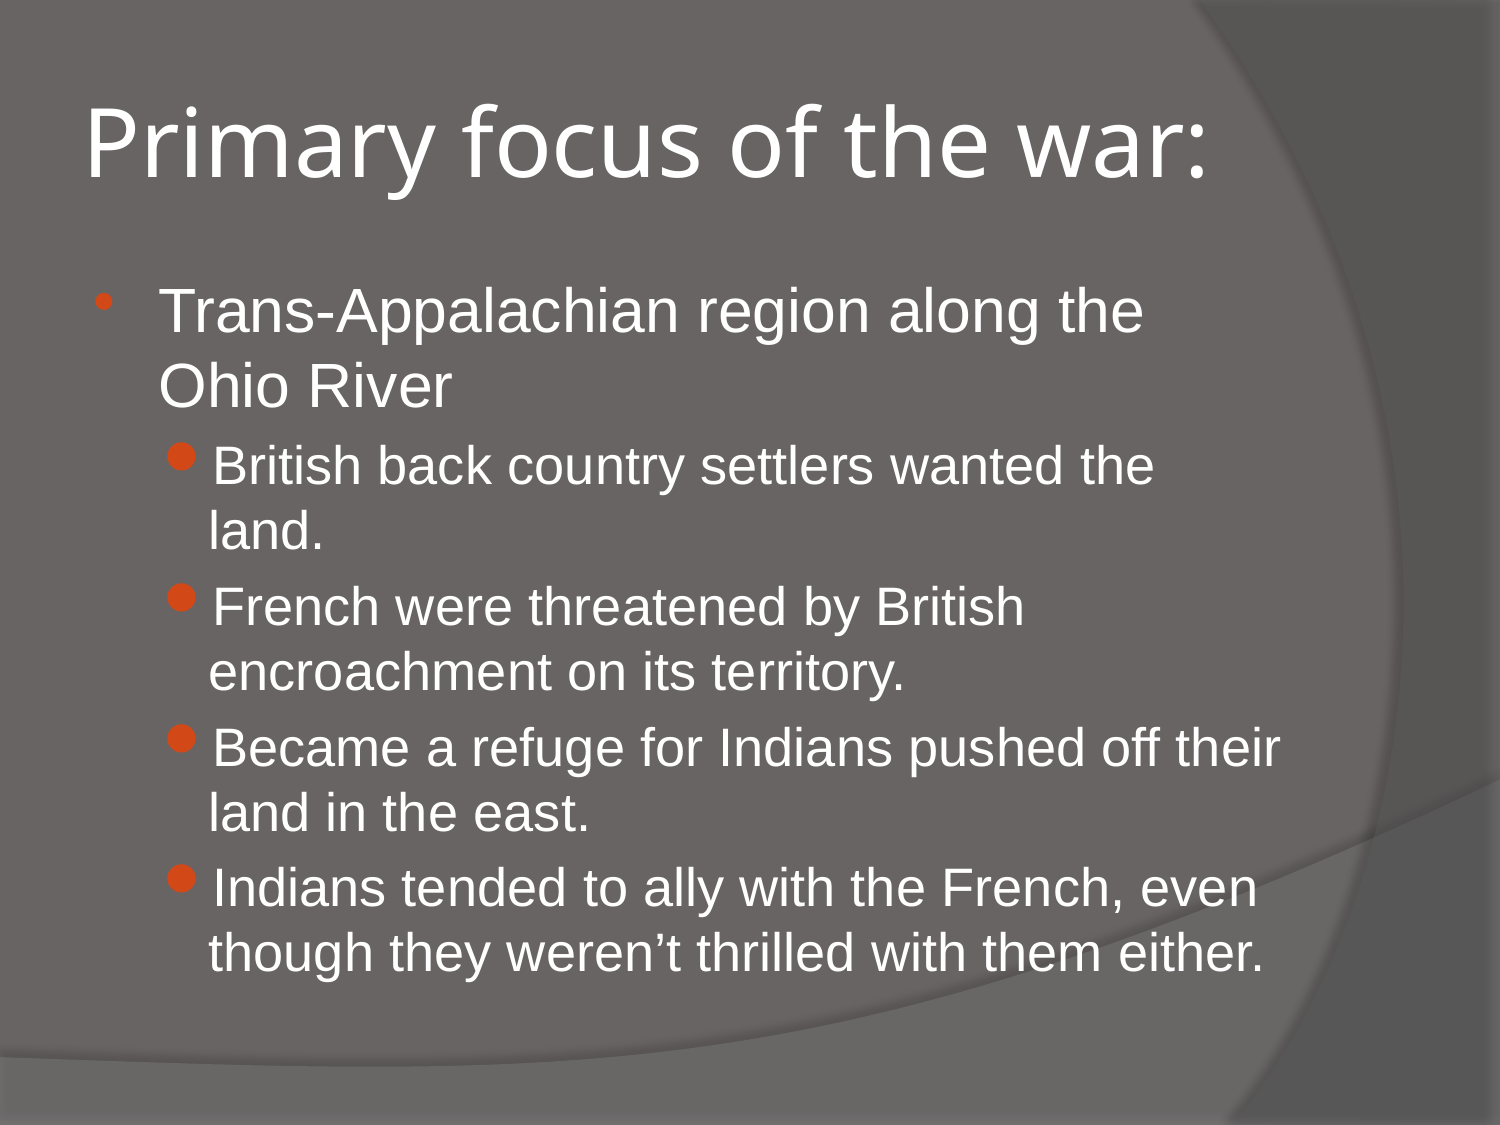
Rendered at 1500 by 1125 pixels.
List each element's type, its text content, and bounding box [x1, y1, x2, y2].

list Trans-Appalachian region along the Ohio River British back country settlers wanted the land. French were threatened by British encroachment on its territory. Became a refuge for Indians pushed off their land in the east. Indians tended to ally with the French, even though they weren’t thrilled with them either. [75, 262, 1300, 1005]
title Primary focus of the war: [75, 45, 1300, 233]
